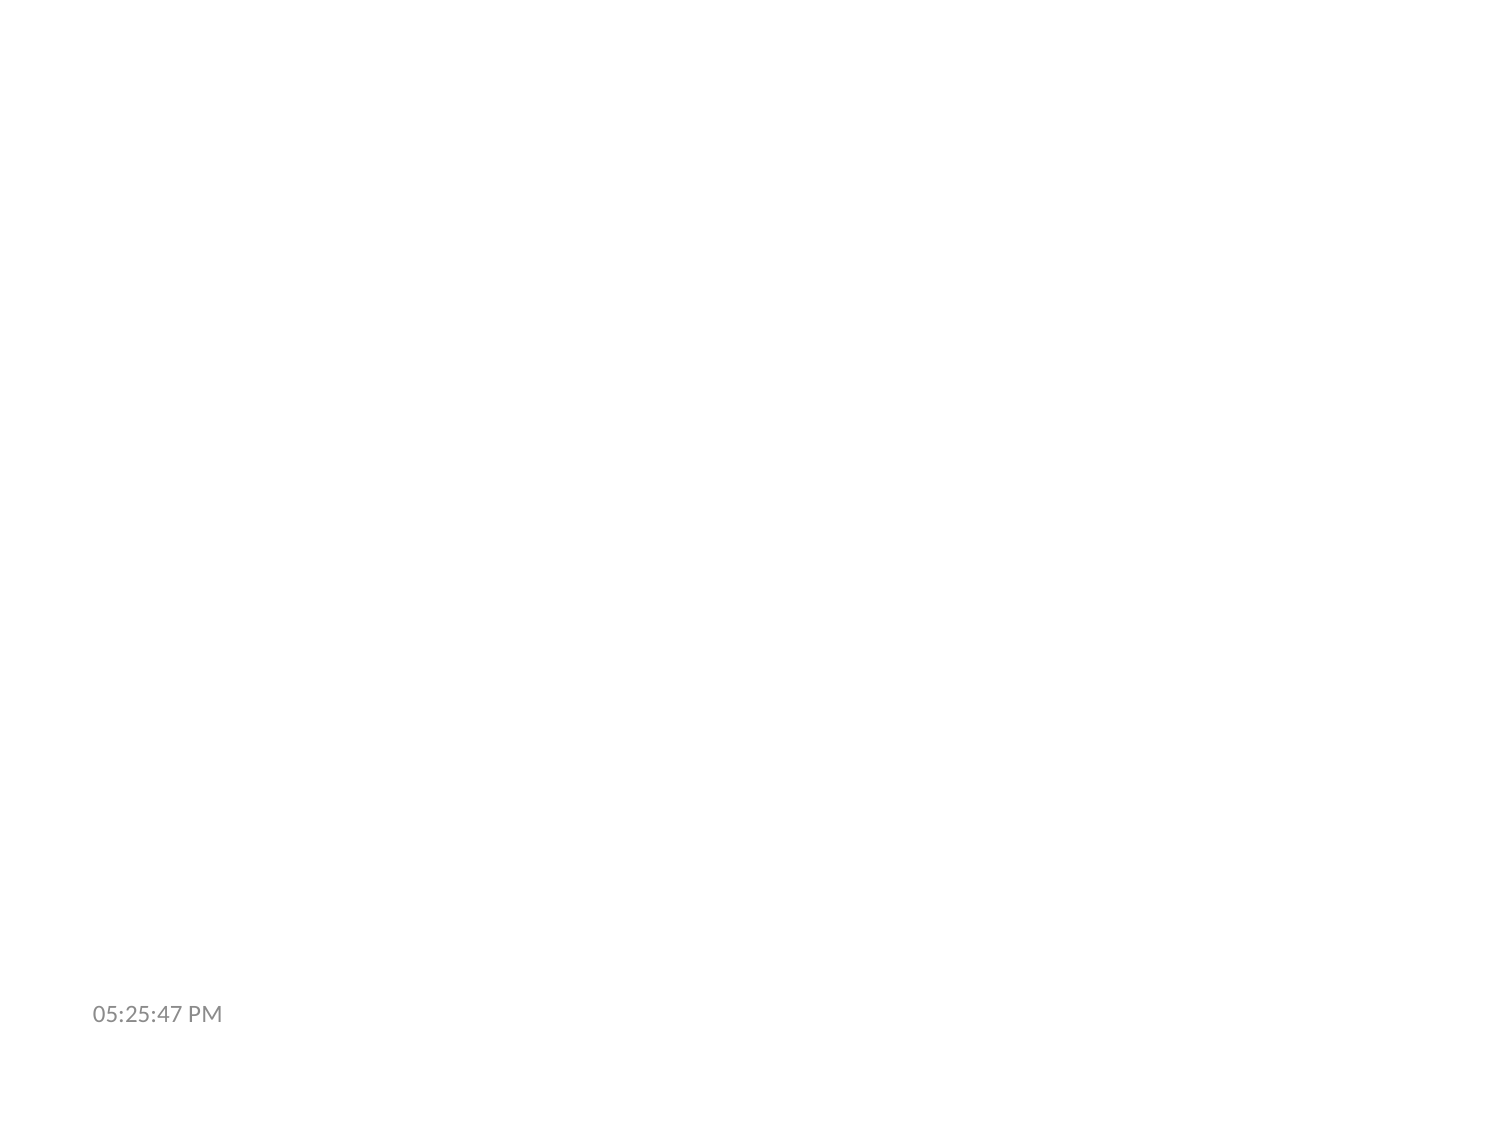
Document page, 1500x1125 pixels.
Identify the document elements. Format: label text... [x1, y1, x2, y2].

text_box 3:35:09 PM [77, 982, 428, 1043]
